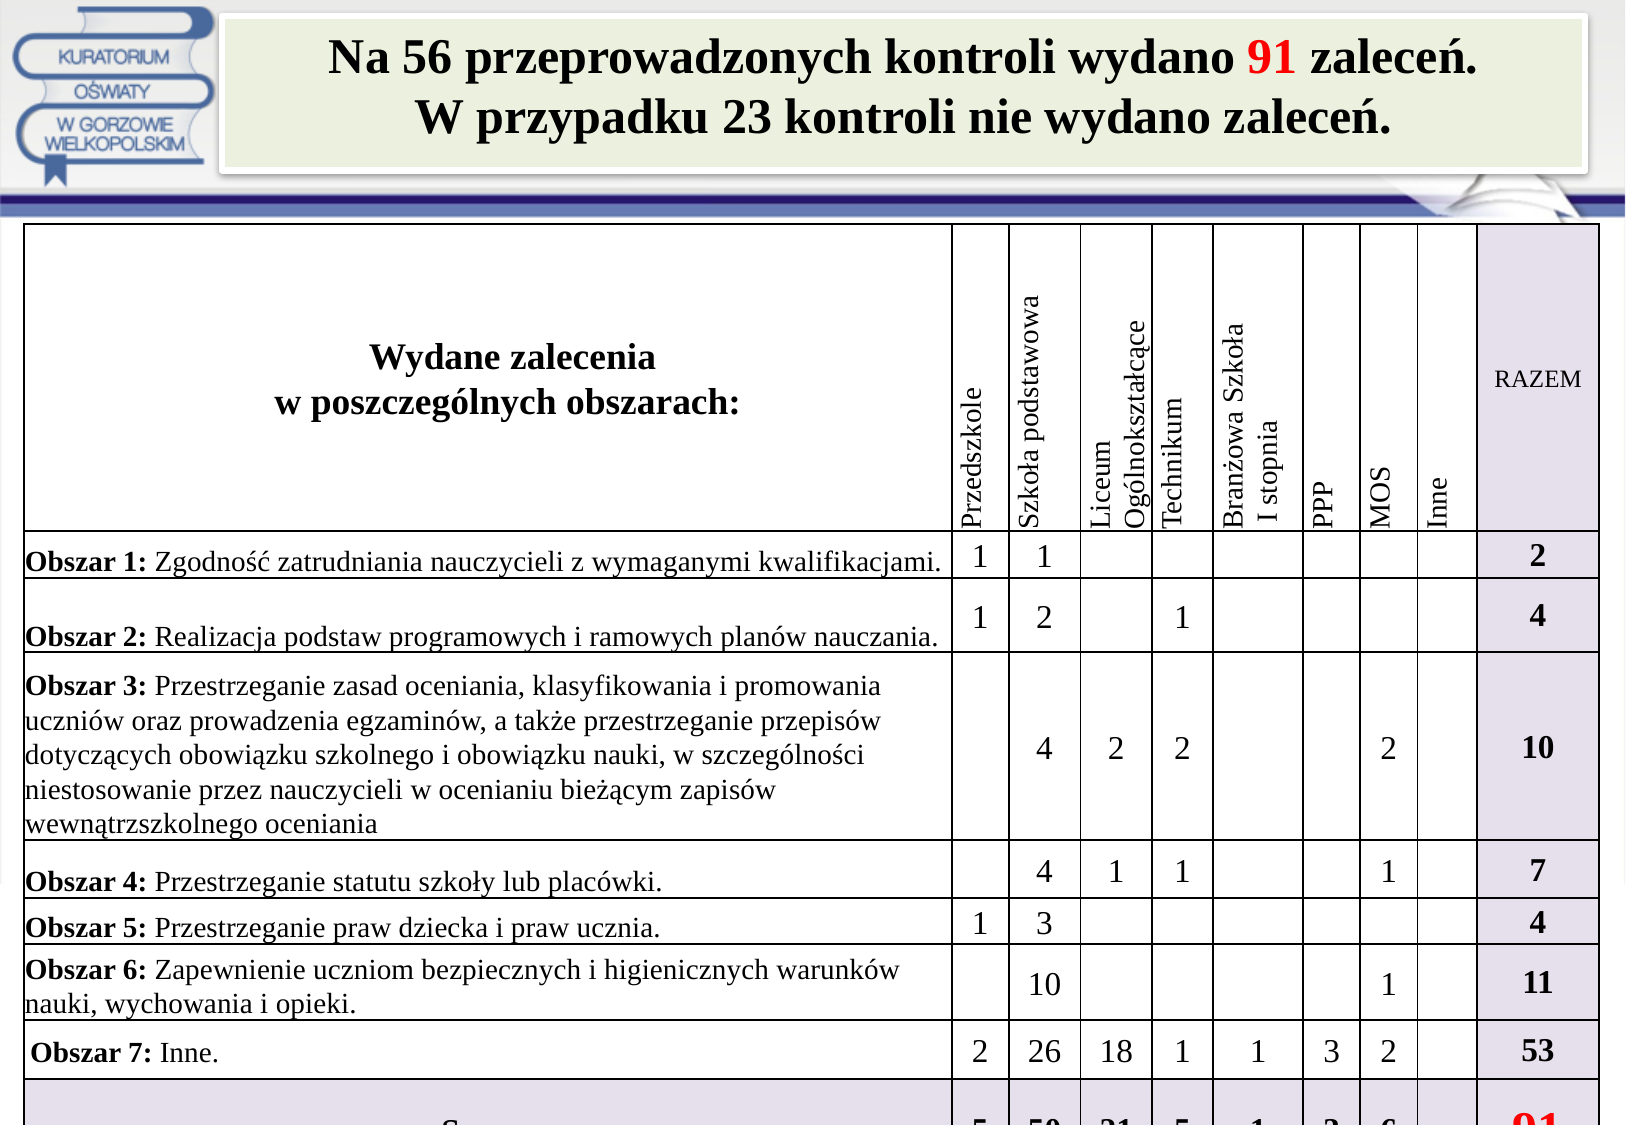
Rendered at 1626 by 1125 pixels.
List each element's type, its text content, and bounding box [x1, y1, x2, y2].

table_cell Suma: [25, 1080, 951, 1125]
table_header Branżowa Szkoła I stopnia [1214, 225, 1302, 530]
table_cell 1 [1361, 841, 1417, 897]
table_cell 4 [1010, 841, 1080, 897]
table_cell Obszar 4: Przestrzeganie statutu szkoły lub placówki. [25, 841, 951, 897]
table_cell [1418, 653, 1476, 839]
table_cell [1418, 532, 1476, 577]
table_cell 1 [1010, 532, 1080, 577]
table_cell 1 [1214, 1080, 1302, 1125]
table_cell Obszar 1: Zgodność zatrudniania nauczycieli z wymaganymi kwalifikacjami. [25, 532, 951, 577]
table_cell Obszar 7: Inne. [25, 1021, 951, 1078]
table_cell [1304, 945, 1359, 1019]
table_cell [1081, 945, 1151, 1019]
table_cell 50 [1010, 1080, 1080, 1125]
table_cell - [1418, 1080, 1476, 1125]
table_cell [1214, 579, 1302, 651]
table_cell [1214, 653, 1302, 839]
table_header RAZEM [1478, 225, 1598, 530]
table_cell 2 [1081, 653, 1151, 839]
table_cell [1304, 579, 1359, 651]
table_cell 7 [1478, 841, 1598, 897]
table_cell 1 [1361, 945, 1417, 1019]
table_cell Obszar 6: Zapewnienie uczniom bezpiecznych i higienicznych warunków nauki, wychowania i opieki. [25, 945, 951, 1019]
table_cell 4 [1478, 899, 1598, 943]
table_cell 2 [1361, 1021, 1417, 1078]
table_cell [953, 841, 1008, 897]
table_cell 1 [1153, 1021, 1212, 1078]
table_cell 91 [1478, 1080, 1598, 1125]
table_header Szkoła podstawowa [1010, 225, 1080, 530]
table_cell [1418, 899, 1476, 943]
table_cell [1153, 532, 1212, 577]
table_cell [1304, 841, 1359, 897]
picture [0, 0, 1626, 1125]
table_header Przedszkole [953, 225, 1008, 530]
table_cell 1 [1153, 841, 1212, 897]
table_cell [1081, 532, 1151, 577]
table_header Liceum Ogólnokształcące [1081, 225, 1151, 530]
table_cell 4 [1478, 579, 1598, 651]
table_header Technikum [1153, 225, 1212, 530]
table_cell 3 [1304, 1080, 1359, 1125]
table_cell 1 [1214, 1021, 1302, 1078]
table_cell 26 [1010, 1021, 1080, 1078]
table_cell [1214, 532, 1302, 577]
table_cell 3 [1304, 1021, 1359, 1078]
table_cell 18 [1081, 1021, 1151, 1078]
table_cell [1304, 899, 1359, 943]
table_cell 1 [953, 579, 1008, 651]
table_cell 3 [1010, 899, 1080, 943]
table_cell [1153, 945, 1212, 1019]
table_cell [1418, 841, 1476, 897]
table_cell [1418, 1021, 1476, 1078]
table_cell 5 [1153, 1080, 1212, 1125]
table_cell [953, 945, 1008, 1019]
table_cell Obszar 5: Przestrzeganie praw dziecka i praw ucznia. [25, 899, 951, 943]
table_cell 21 [1081, 1080, 1151, 1125]
table_cell [1214, 841, 1302, 897]
table_cell [1361, 532, 1417, 577]
table_cell 2 [1478, 532, 1598, 577]
table_cell 1 [1153, 579, 1212, 651]
table_cell [1361, 579, 1417, 651]
table_cell 2 [953, 1021, 1008, 1078]
table_cell 10 [1010, 945, 1080, 1019]
table_cell [1304, 532, 1359, 577]
table_cell [1304, 653, 1359, 839]
table_cell 6 [1361, 1080, 1417, 1125]
table_cell 1 [953, 899, 1008, 943]
table_cell 4 [1010, 653, 1080, 839]
table_cell [1418, 945, 1476, 1019]
table_cell [1081, 579, 1151, 651]
table_cell [1361, 899, 1417, 943]
table_cell [1214, 899, 1302, 943]
table_cell 2 [1361, 653, 1417, 839]
table_cell 2 [1153, 653, 1212, 839]
table_cell [1214, 945, 1302, 1019]
table_cell [1153, 899, 1212, 943]
table_cell 11 [1478, 945, 1598, 1019]
table_cell [1081, 899, 1151, 943]
table_header MOS [1361, 225, 1417, 530]
table_header Inne [1418, 225, 1476, 530]
table_cell [953, 653, 1008, 839]
table_cell [1418, 579, 1476, 651]
table_cell Obszar 2: Realizacja podstaw programowych i ramowych planów nauczania. [25, 579, 951, 651]
table_cell 2 [1010, 579, 1080, 651]
table_cell 1 [1081, 841, 1151, 897]
table_header PPP [1304, 225, 1359, 530]
table_cell 10 [1478, 653, 1598, 839]
text_box Na 56 przeprowadzonych kontroli wydano 91 zaleceń. W przypadku 23 kontroli nie wydano zaleceń. [219, 13, 1588, 174]
table_cell 1 [953, 532, 1008, 577]
table_cell 5 [953, 1080, 1008, 1125]
table_cell 53 [1478, 1021, 1598, 1078]
table_cell Obszar 3: Przestrzeganie zasad oceniania, klasyfikowania i promowania uczniów oraz prowadzenia egzaminów, a także przestrzeganie przepisów dotyczących obowiązku szkolnego i obowiązku nauki, w szczególności niestosowanie przez nauczycieli w ocenianiu bieżącym zapisów wewnątrzszkolnego oceniania [25, 653, 951, 839]
table_header Wydane zalecenia w poszczególnych obszarach: [25, 225, 951, 530]
